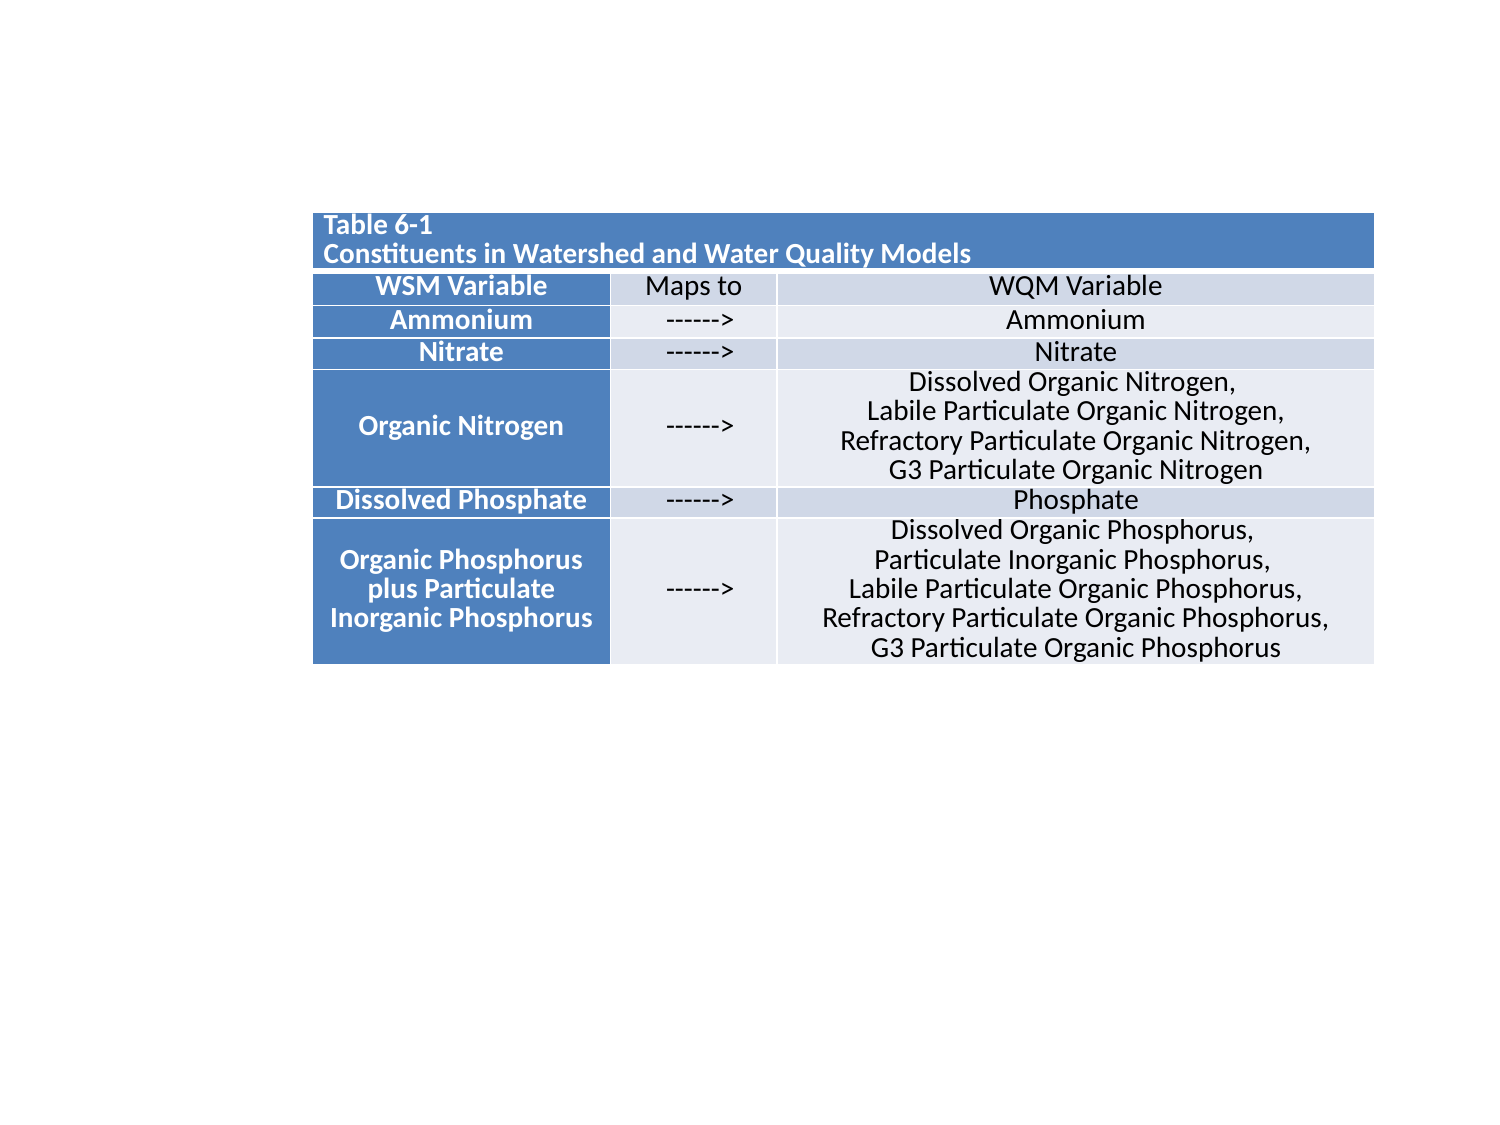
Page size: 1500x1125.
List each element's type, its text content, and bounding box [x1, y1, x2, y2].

table_cell Dissolved Organic Phosphorus, Particulate Inorganic Phosphorus, Labile Particulate Organic Phosphorus, Refractory Particulate Organic Phosphorus, G3 Particulate Organic Phosphorus [778, 519, 1374, 664]
table_header Table 6-1 Constituents in Watershed and Water Quality Models [313, 213, 1374, 268]
table_cell Organic Nitrogen [313, 370, 610, 486]
table_cell ------> [611, 488, 776, 517]
table_cell ------> [611, 339, 776, 369]
table_cell WSM Variable [313, 274, 610, 305]
table_cell Ammonium [778, 306, 1374, 337]
table_cell WQM Variable [778, 274, 1374, 305]
table_cell Phosphate [778, 488, 1374, 517]
table_cell Dissolved Organic Nitrogen, Labile Particulate Organic Nitrogen, Refractory Particulate Organic Nitrogen, G3 Particulate Organic Nitrogen [778, 370, 1374, 486]
table_cell ------> [611, 306, 776, 337]
table_cell Dissolved Phosphate [313, 488, 610, 517]
table_cell Maps to [611, 274, 776, 305]
table_cell Ammonium [313, 306, 610, 337]
table_cell Nitrate [778, 339, 1374, 369]
table_cell ------> [611, 519, 776, 664]
table_cell Nitrate [313, 339, 610, 369]
table_cell Organic Phosphorus plus Particulate Inorganic Phosphorus [313, 519, 610, 664]
table_cell ------> [611, 370, 776, 486]
